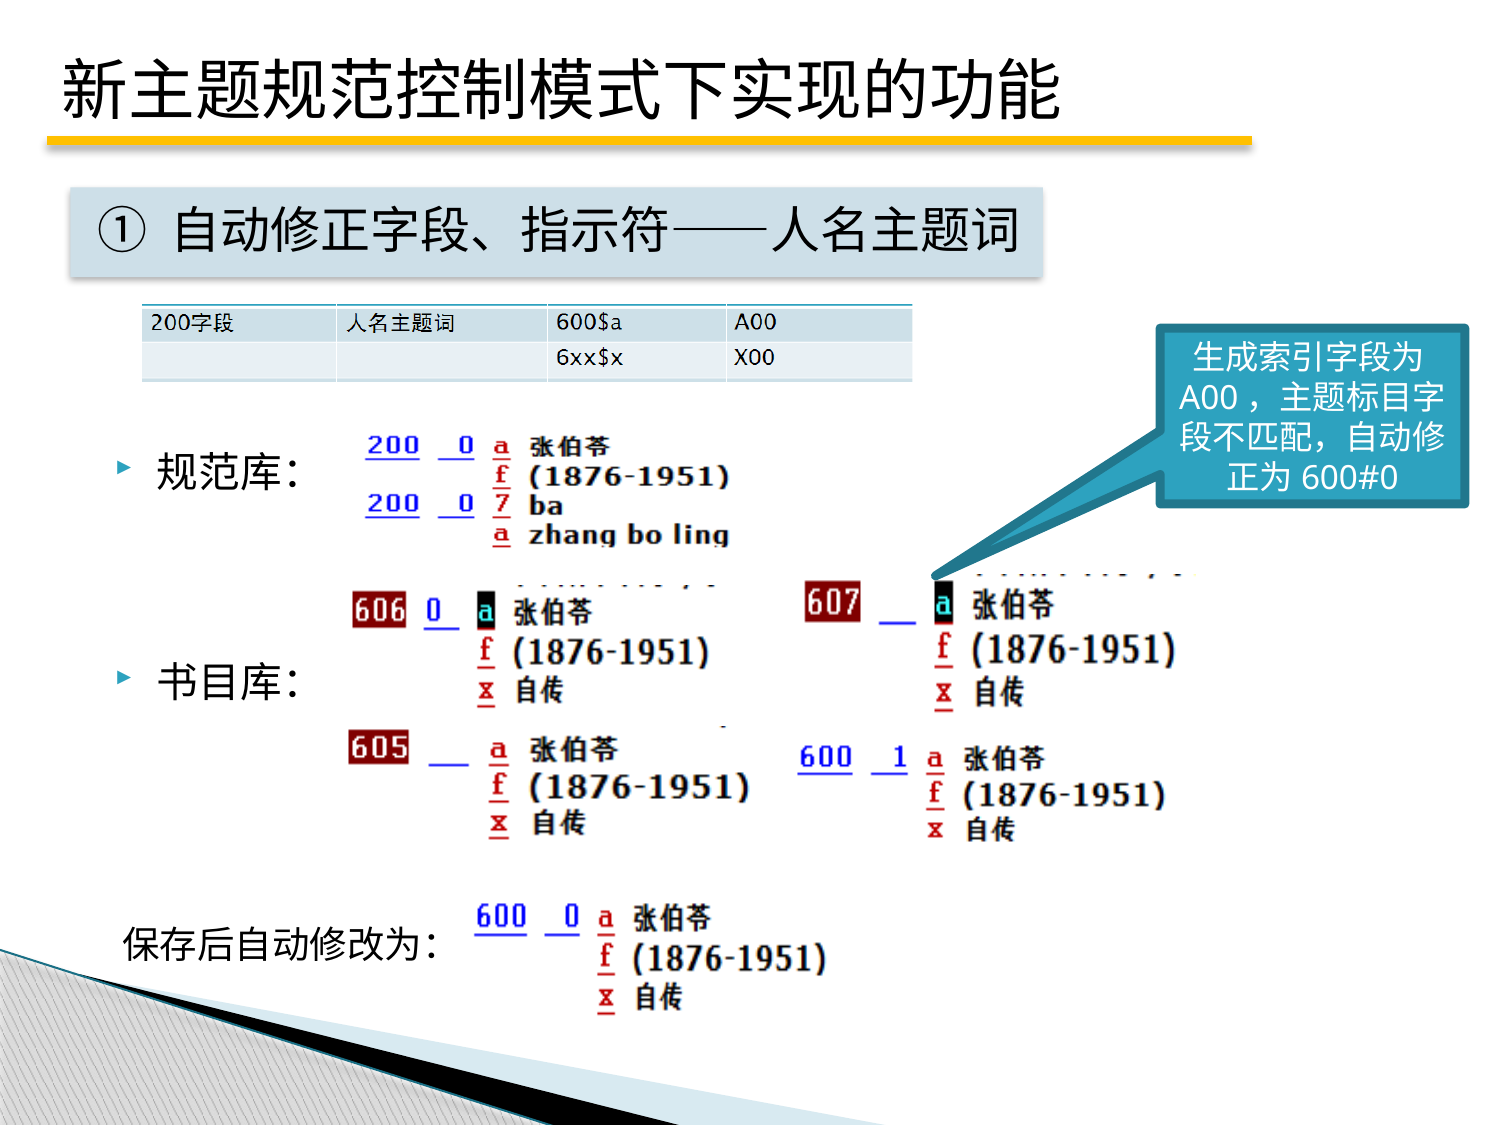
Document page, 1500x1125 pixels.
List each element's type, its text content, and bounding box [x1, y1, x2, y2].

picture [140, 304, 913, 382]
picture [327, 585, 727, 716]
picture [351, 433, 786, 551]
text_box 生成索引字段为A00，主题标目字段不匹配，自动修正为600#0 [932, 323, 1470, 573]
text_box 保存后自动修改为： [107, 913, 450, 974]
picture [784, 573, 1196, 716]
picture [339, 726, 774, 844]
list 规范库： 书目库： [82, 304, 1432, 1020]
text_box ① 自动修正字段、指示符——人名主题词 [66, 183, 1047, 282]
picture [456, 902, 844, 1020]
text_box 新主题规范控制模式下实现的功能 [46, 35, 1102, 136]
picture [784, 737, 1184, 844]
